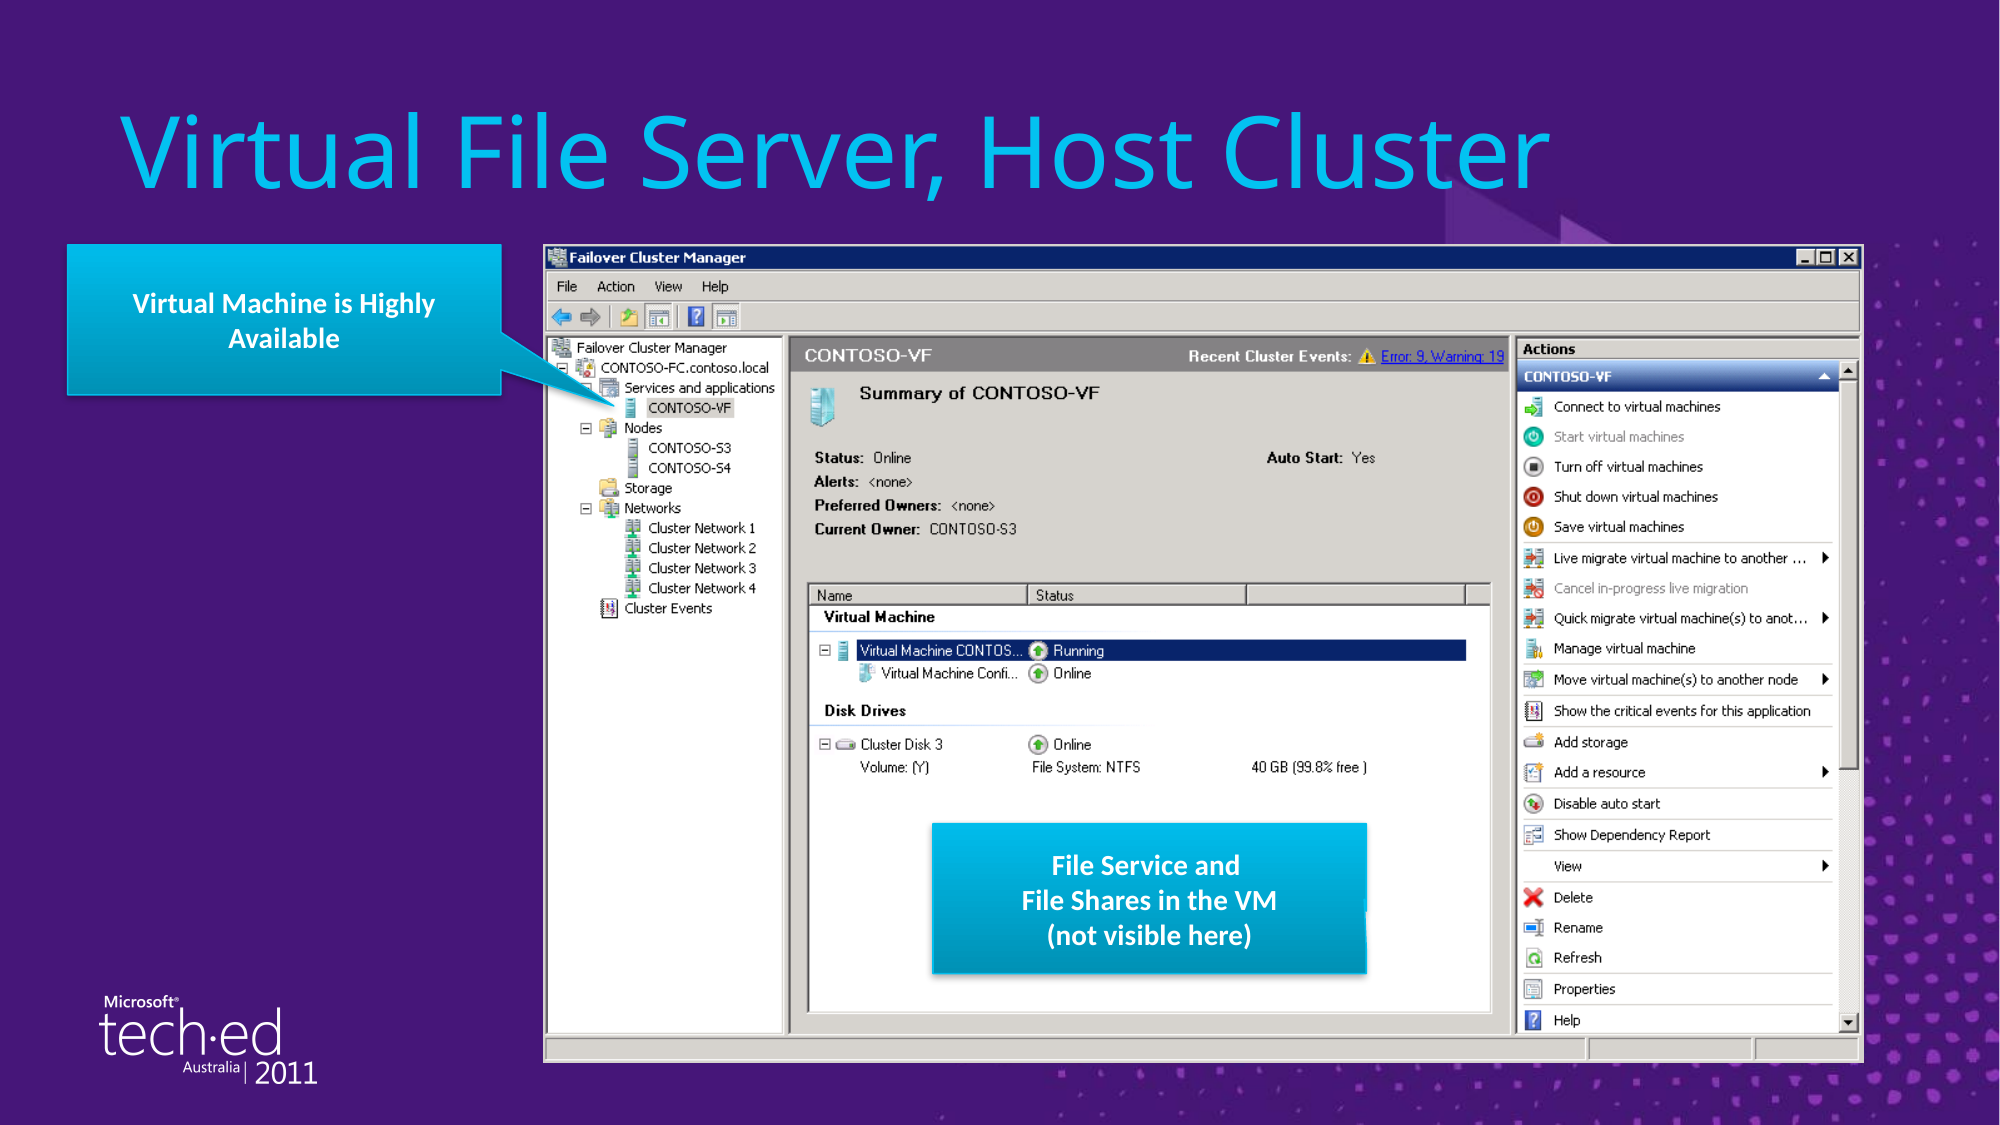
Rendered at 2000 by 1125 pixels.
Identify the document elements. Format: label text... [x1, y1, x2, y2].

title Virtual File Server, Host Cluster [99, 54, 1900, 243]
picture [0, 0, 2000, 1125]
text_box Virtual Machine is Highly Available [66, 244, 538, 396]
